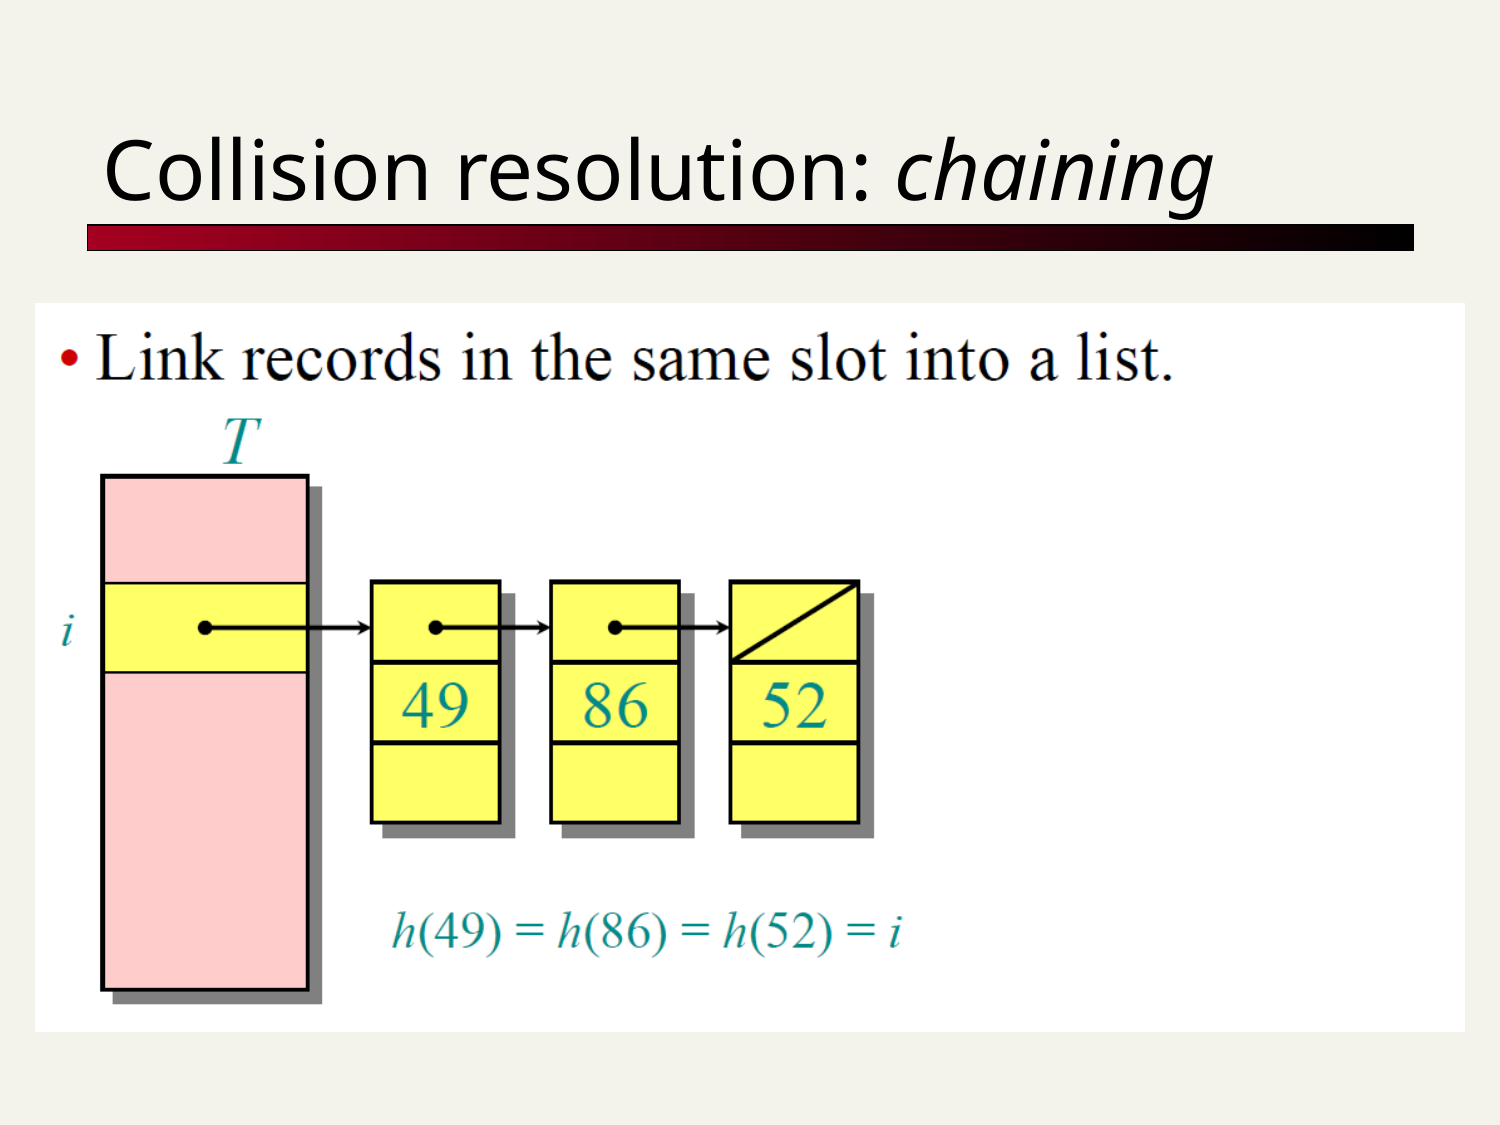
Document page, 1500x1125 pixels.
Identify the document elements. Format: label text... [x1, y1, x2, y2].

picture [34, 303, 1466, 1032]
title Collision resolution: chaining [87, 62, 1413, 226]
